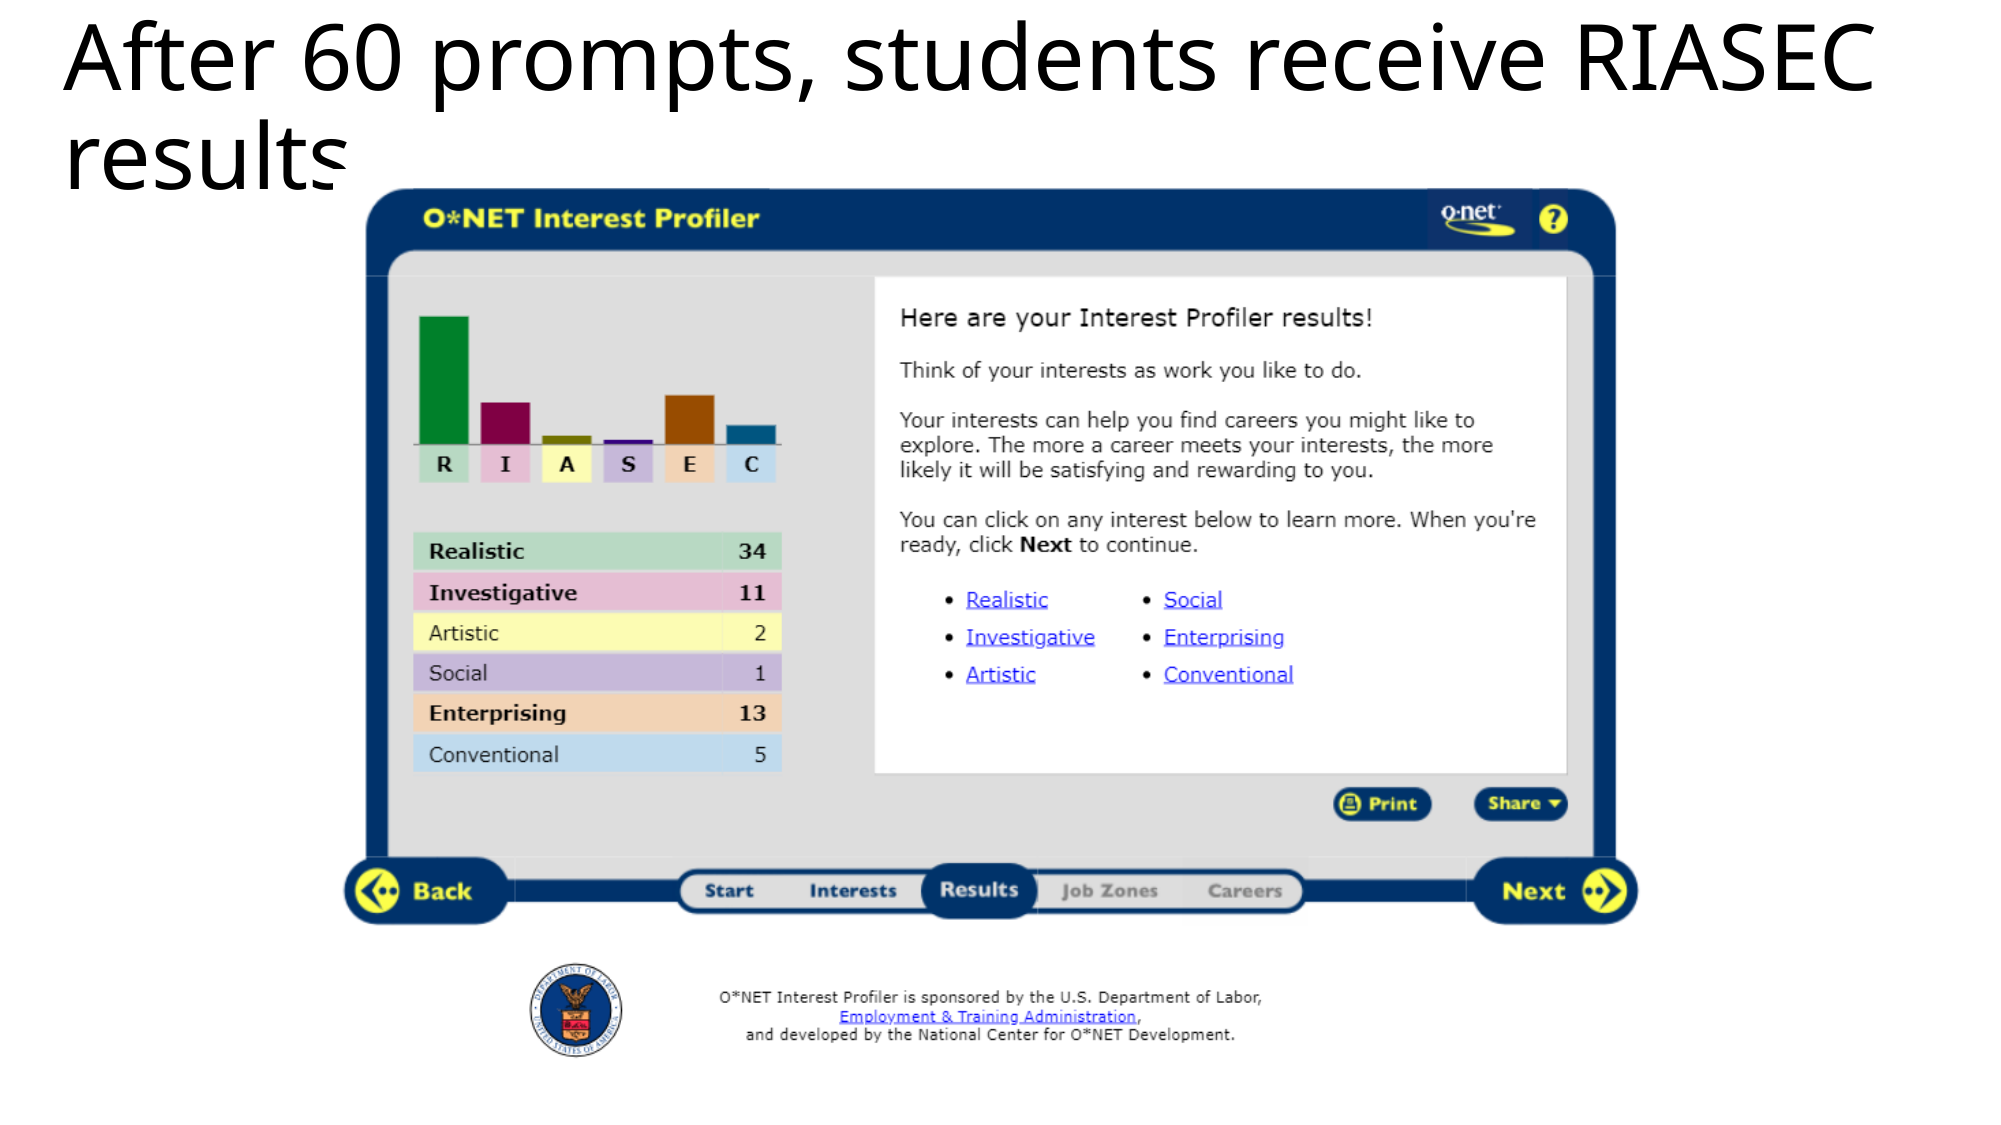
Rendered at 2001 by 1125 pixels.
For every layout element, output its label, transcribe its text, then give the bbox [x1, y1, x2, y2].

picture [333, 168, 1666, 1062]
title After 60 prompts, students receive RIASEC results. [48, 0, 2000, 222]
